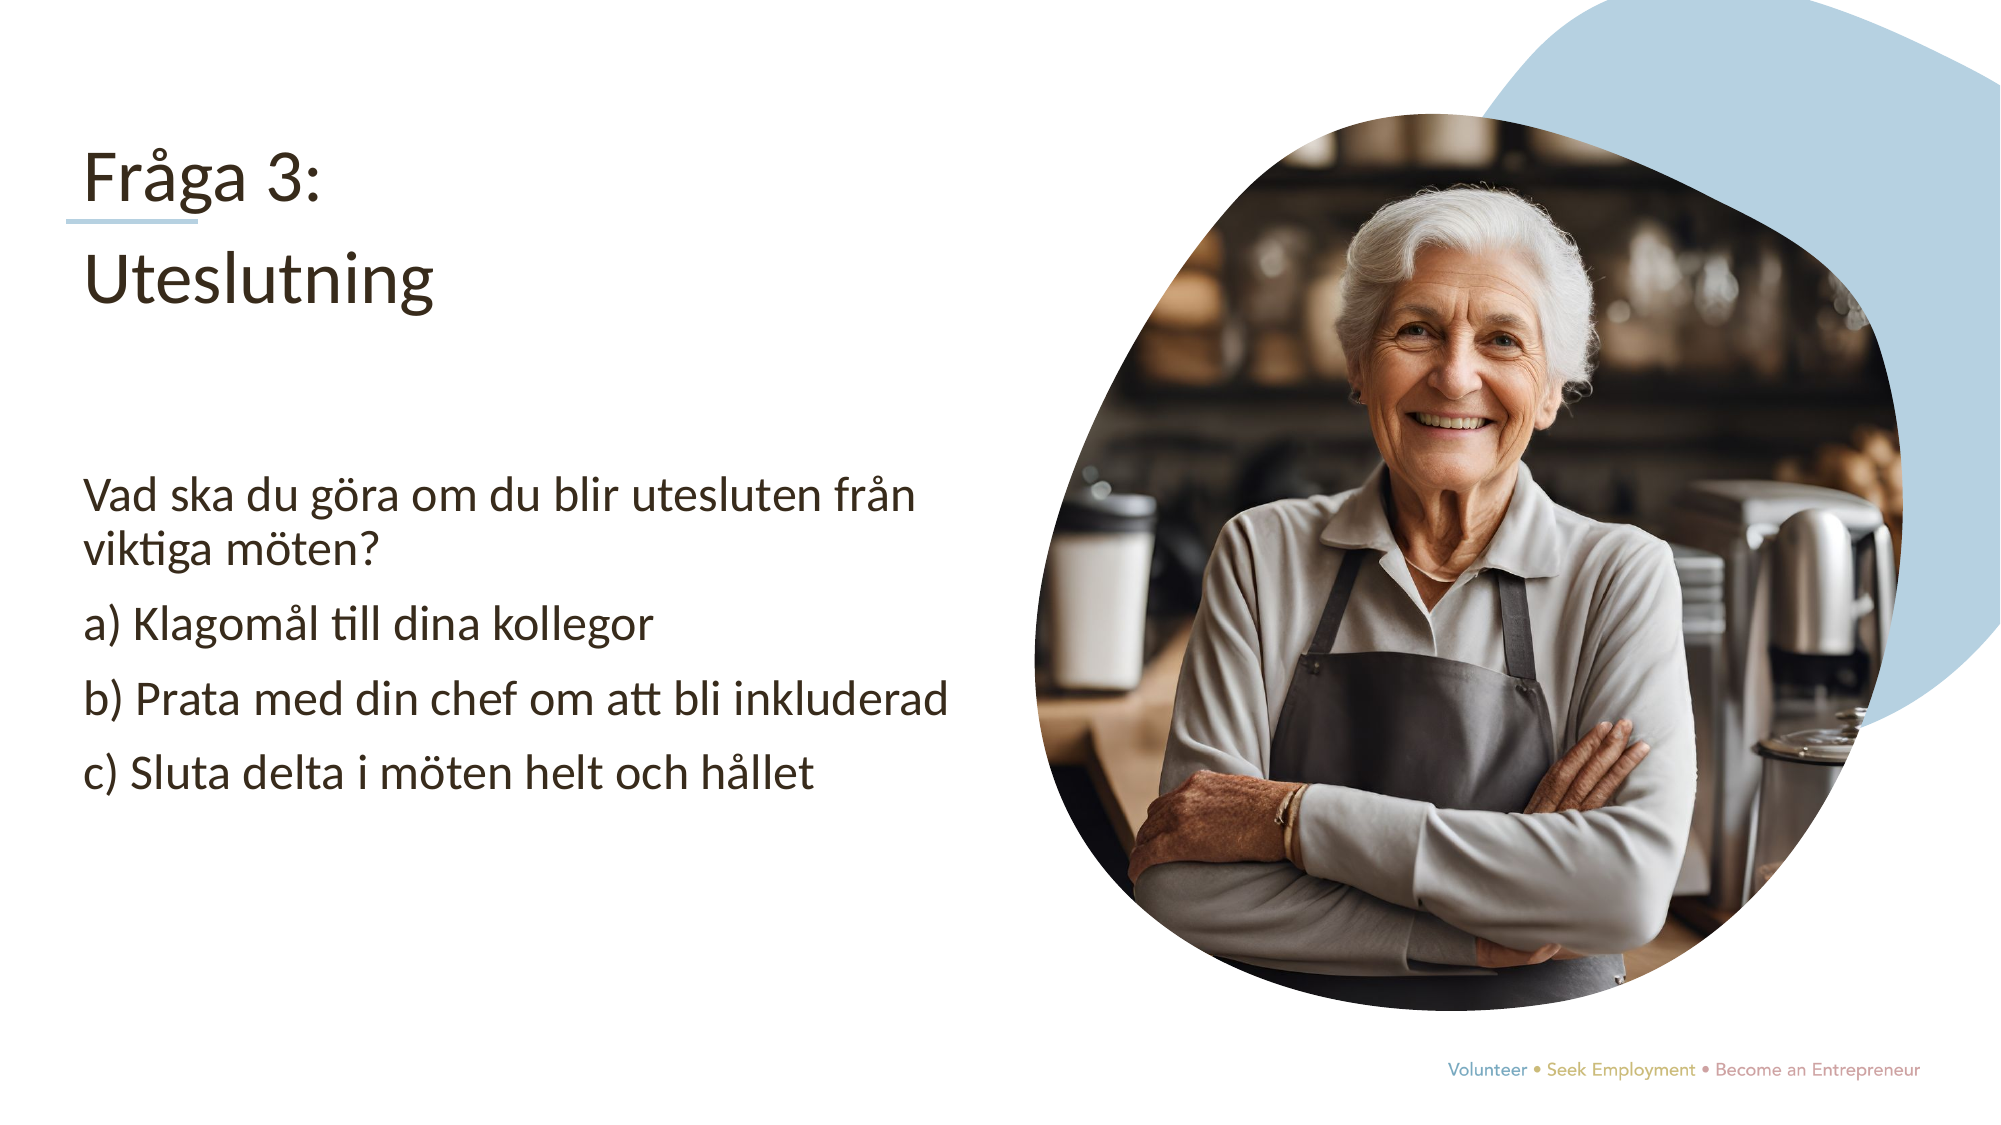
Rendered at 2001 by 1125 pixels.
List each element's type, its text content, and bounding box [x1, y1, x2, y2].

picture [1034, 113, 1903, 1011]
picture [1418, 1046, 1971, 1103]
text_box Vad ska du göra om du blir utesluten från viktiga möten? a) Klagomål till dina kollegor b) Prata med din chef om att bli inkluderad c) Sluta delta i möten helt och hållet [68, 461, 1035, 1032]
text_box Fråga 3: Uteslutning [68, 129, 903, 356]
